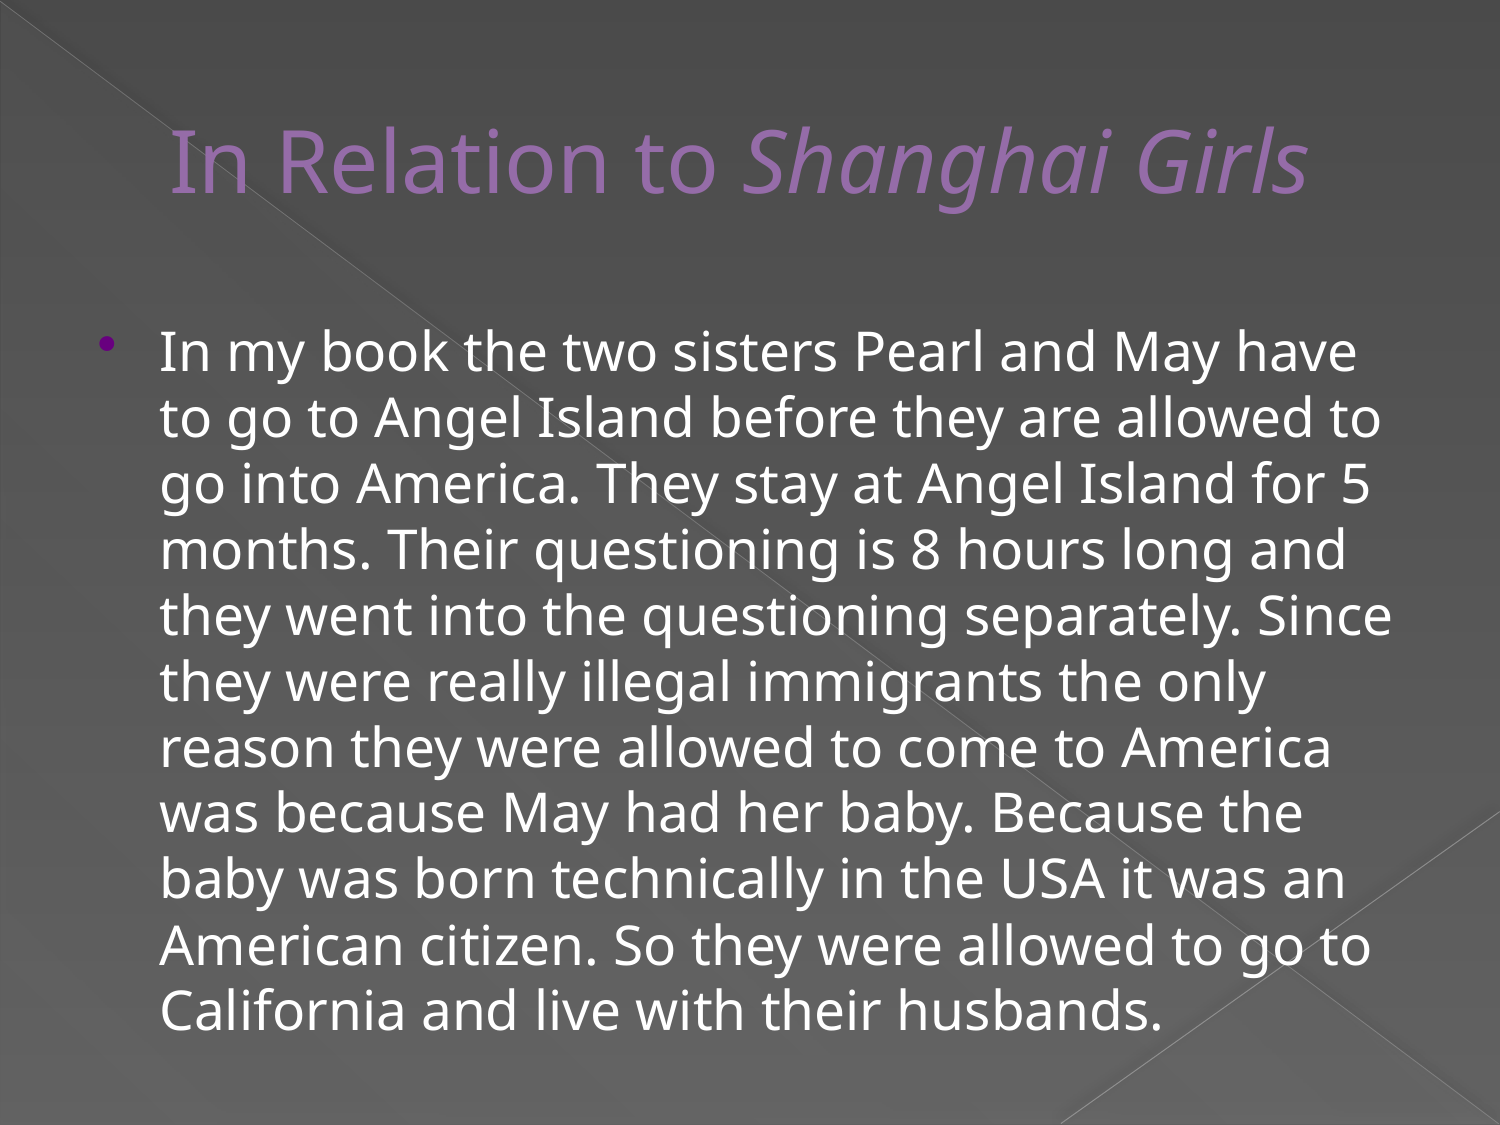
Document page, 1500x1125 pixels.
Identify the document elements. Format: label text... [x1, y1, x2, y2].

title In Relation to Shanghai Girls [75, 43, 1425, 274]
list In my book the two sisters Pearl and May have to go to Angel Island before they are allowed to go into America. They stay at Angel Island for 5 months. Their questioning is 8 hours long and they went into the questioning separately. Since they were really illegal immigrants the only reason they were allowed to come to America was because May had her baby. Because the baby was born technically in the USA it was an American citizen. So they were allowed to go to California and live with their husbands. [75, 308, 1425, 1059]
